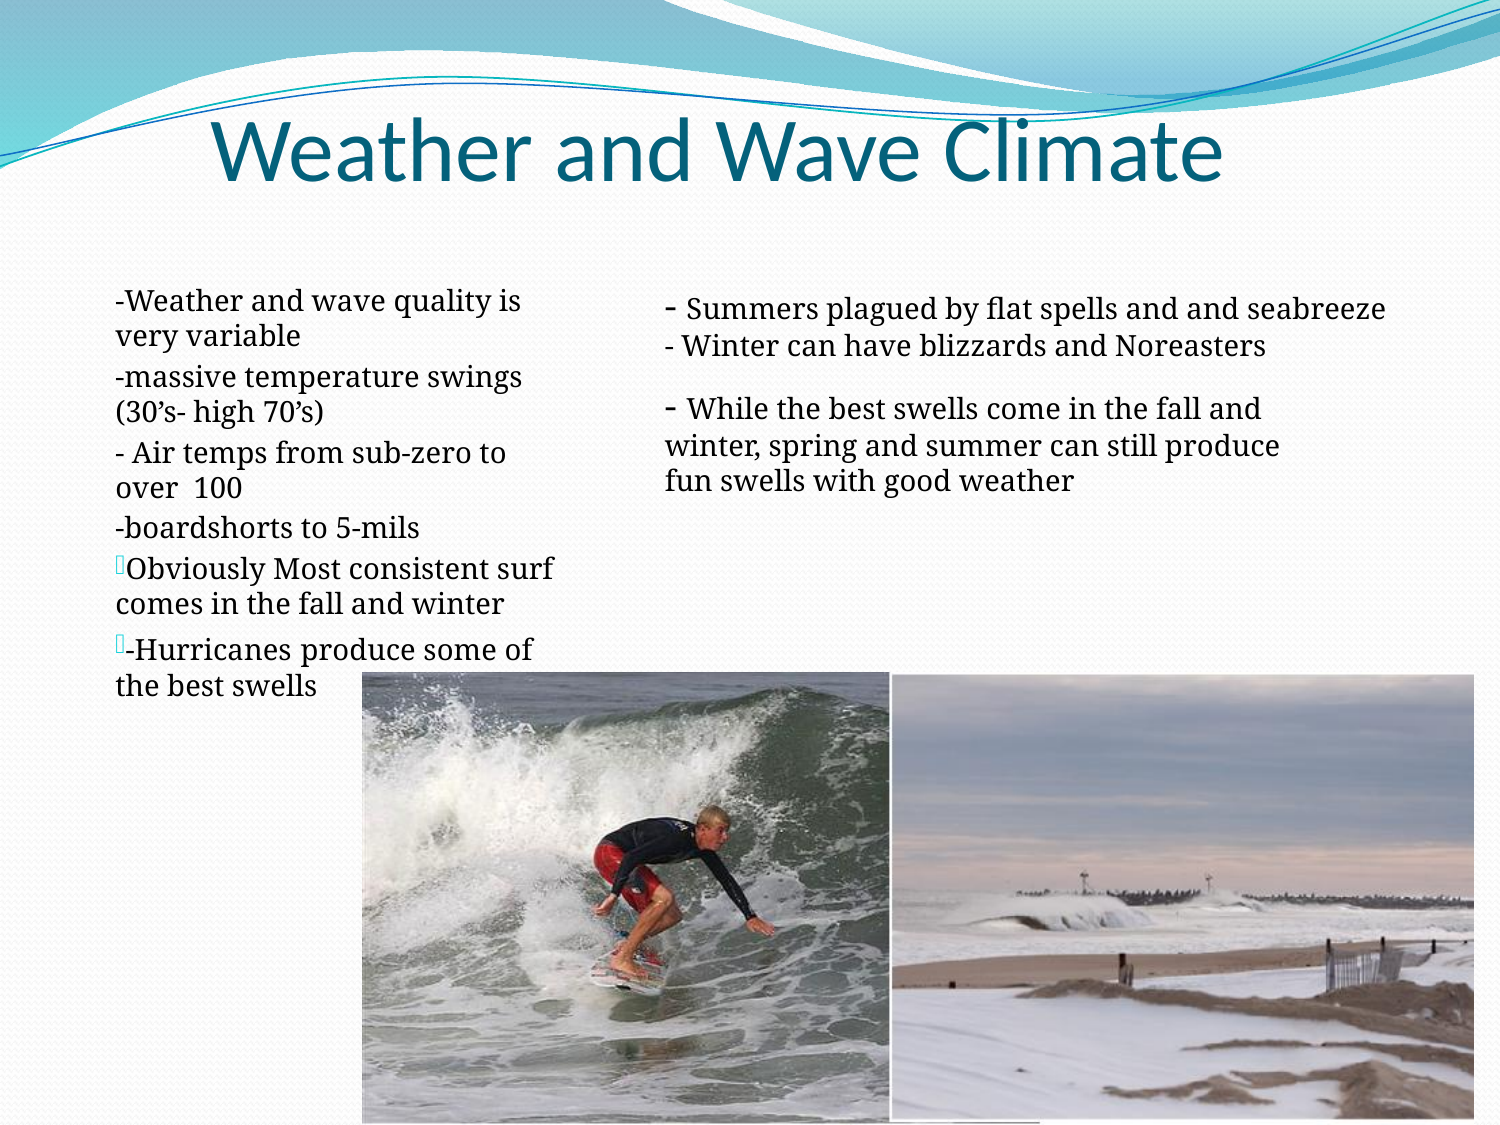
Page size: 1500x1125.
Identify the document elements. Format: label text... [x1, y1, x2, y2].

text_box - While the best swells come in the fall and winter, spring and summer can still produce fun swells with good weather [649, 374, 1338, 505]
list -Weather and wave quality is very variable -massive temperature swings (30’s- high 70’s) - Air temps from sub-zero to over 100 -boardshorts to 5-mils Obviously Most consistent surf comes in the fall and winter -Hurricanes produce some of the best swells [112, 275, 563, 1025]
text_box - Summers plagued by flat spells and and seabreeze - Winter can have blizzards and Noreasters [650, 274, 1425, 370]
title Weather and Wave Climate [112, 75, 1325, 200]
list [362, 671, 1475, 1125]
